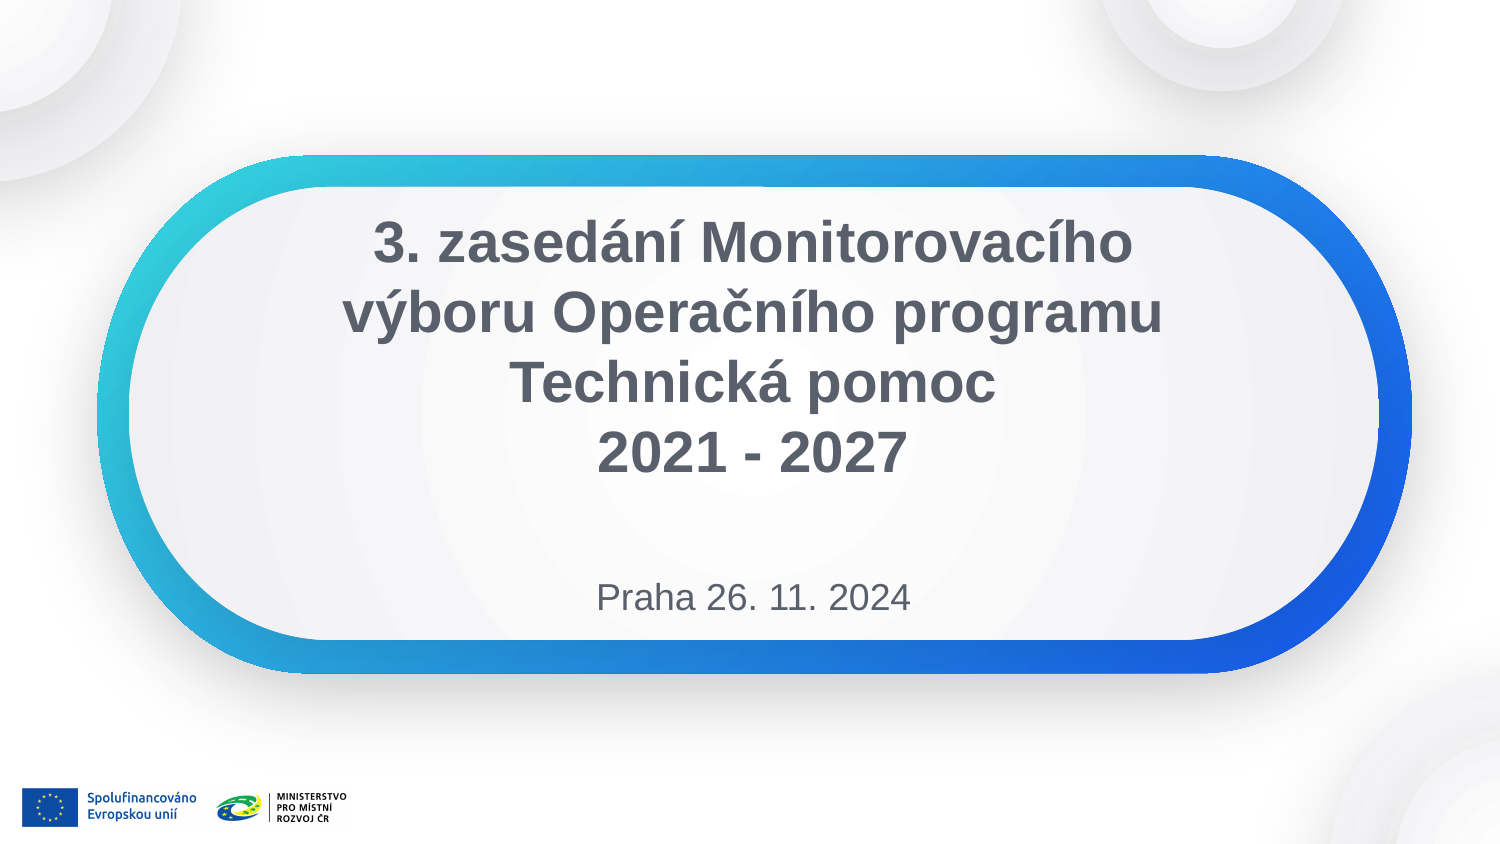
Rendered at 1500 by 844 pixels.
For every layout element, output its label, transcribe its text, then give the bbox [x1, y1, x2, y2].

picture [21, 787, 349, 828]
title 3. zasedání Monitorovacího výboru Operačního programu Technická pomoc 2021 - 2027 [286, 257, 1222, 502]
subtitle Praha 26. 11. 2024 [286, 560, 1222, 625]
text_box [128, 186, 1380, 640]
text_box [100, 155, 1408, 372]
